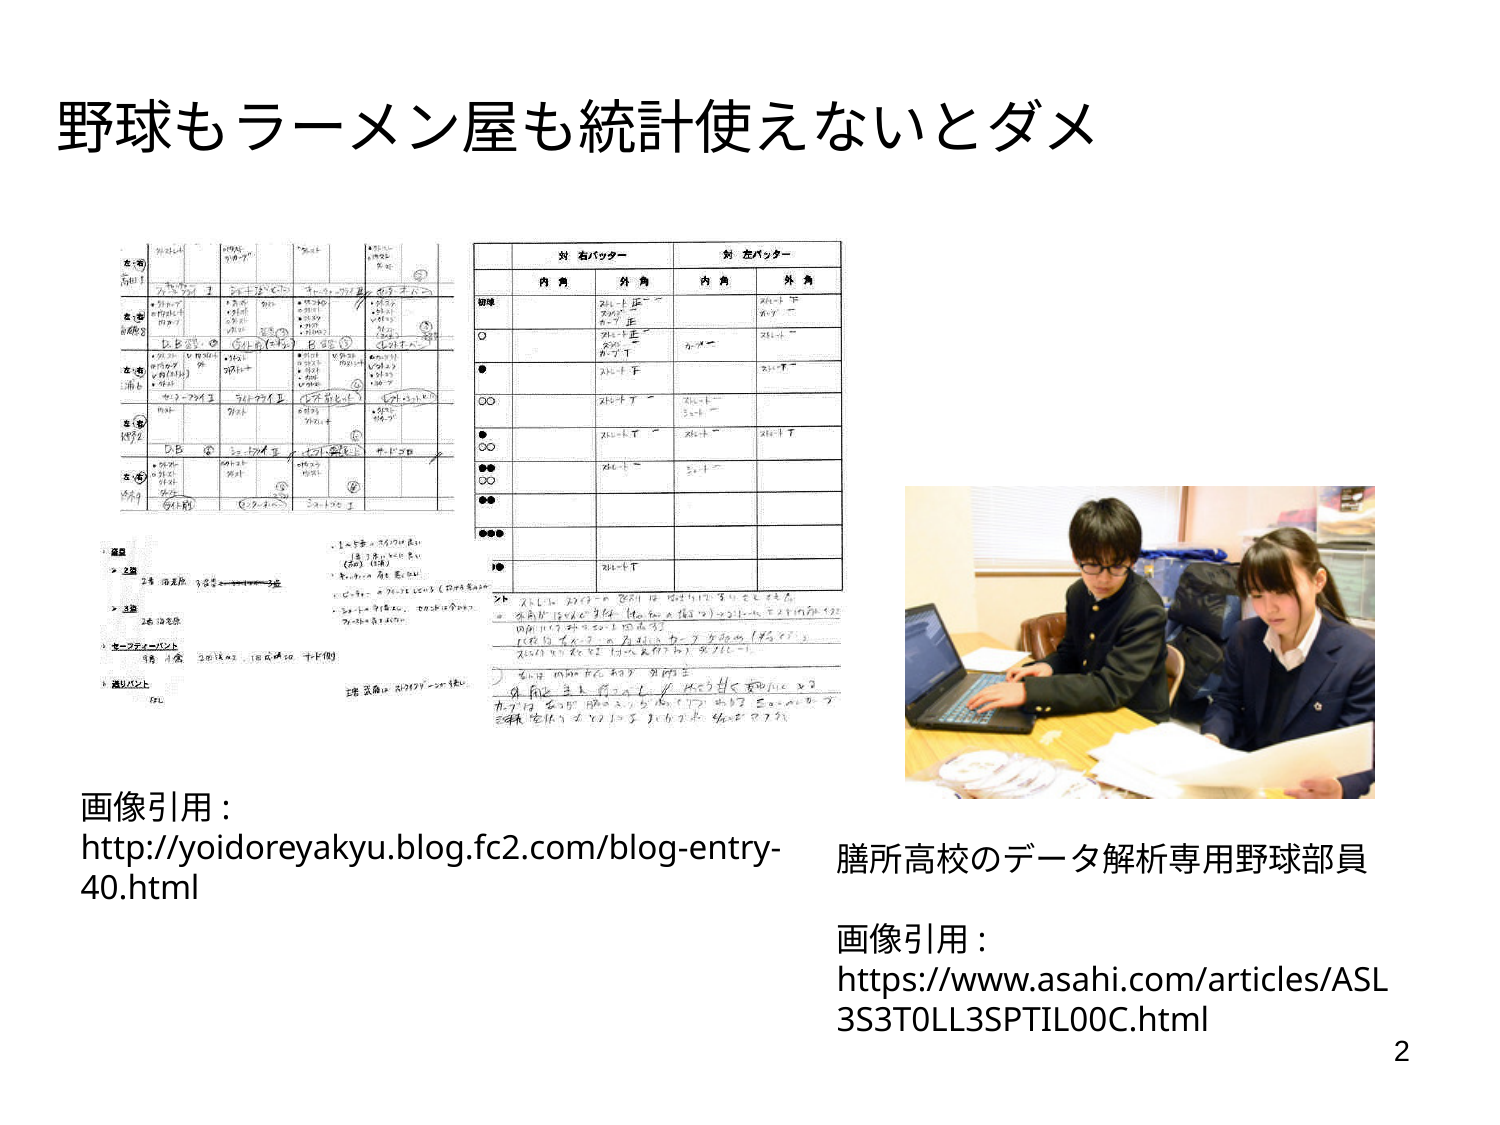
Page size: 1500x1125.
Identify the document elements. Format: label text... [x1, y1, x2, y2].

text_box [860, 399, 1453, 747]
text_box 画像引用: http://yoidoreyakyu.blog.fc2.com/blog-entry-40.html [65, 778, 827, 914]
slide_number 2 [1074, 1024, 1425, 1103]
picture [87, 167, 860, 747]
text_box 膳所高校のデータ解析専用野球部員 画像引用: https://www.asahi.com/articles/ASL3S3T0LL3SPTIL00C.html [821, 831, 1411, 1046]
title 野球もラーメン屋も統計使えないとダメ [41, 66, 1454, 168]
picture [905, 486, 1375, 799]
